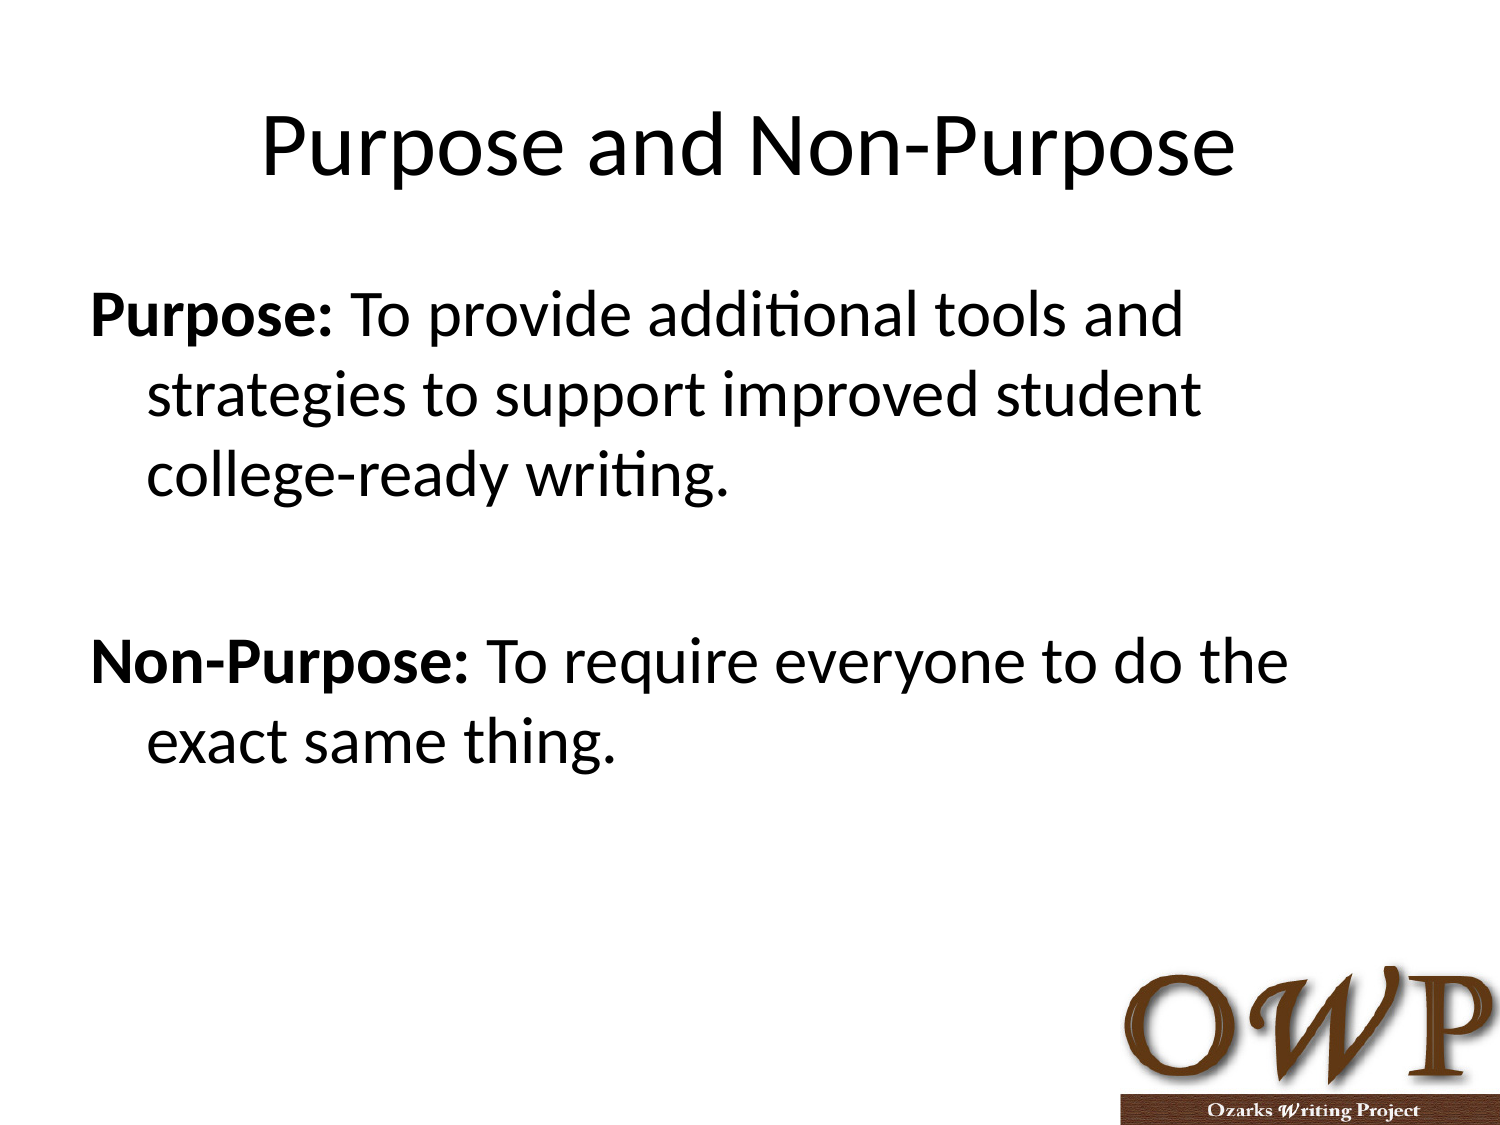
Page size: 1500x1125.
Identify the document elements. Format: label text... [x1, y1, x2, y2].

picture [1120, 957, 1500, 1125]
list Purpose: To provide additional tools and strategies to support improved student college-ready writing. Non-Purpose: To require everyone to do the exact same thing. [74, 262, 1426, 1006]
title Purpose and Non-Purpose [74, 44, 1426, 233]
